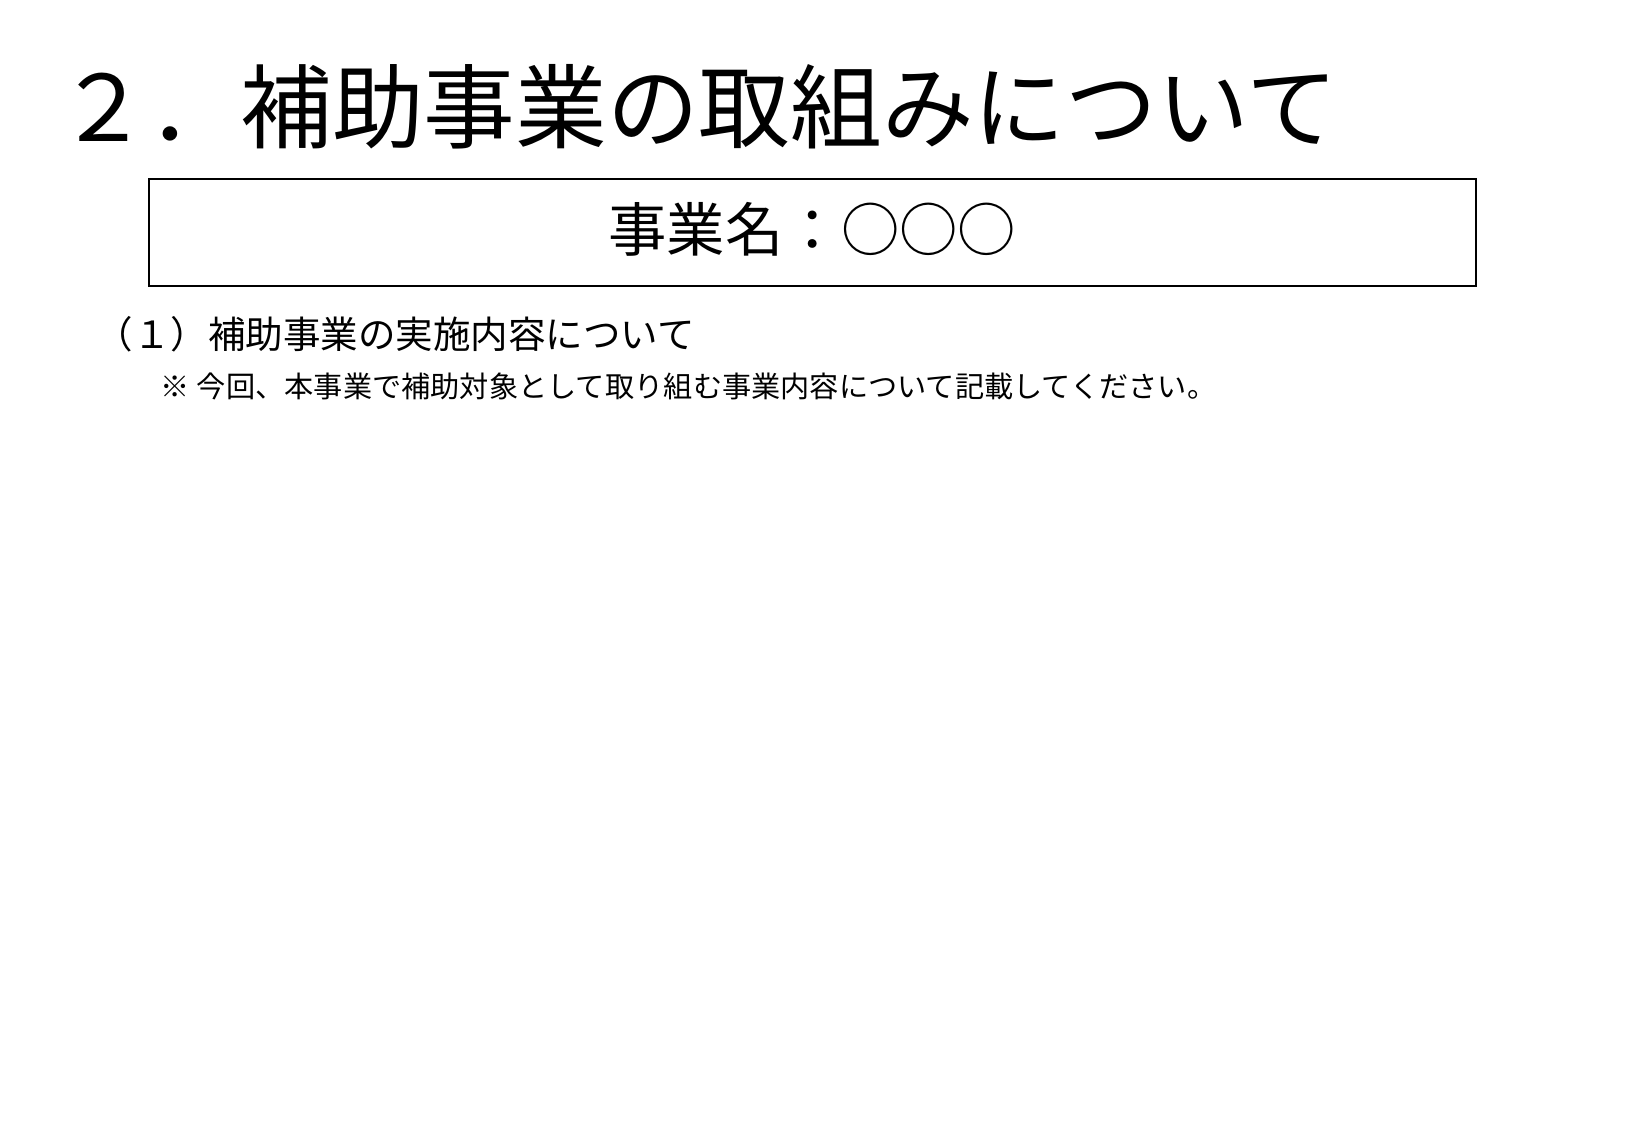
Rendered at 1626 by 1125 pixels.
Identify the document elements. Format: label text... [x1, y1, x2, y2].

title ２．補助事業の取組みについて [45, 18, 1493, 207]
text_box ※今回、本事業で補助対象として取り組む事業内容について記載してください。 [148, 368, 1295, 404]
text_box 事業名：○○○ [148, 178, 1477, 287]
text_box （１）補助事業の実施内容について [83, 311, 860, 357]
